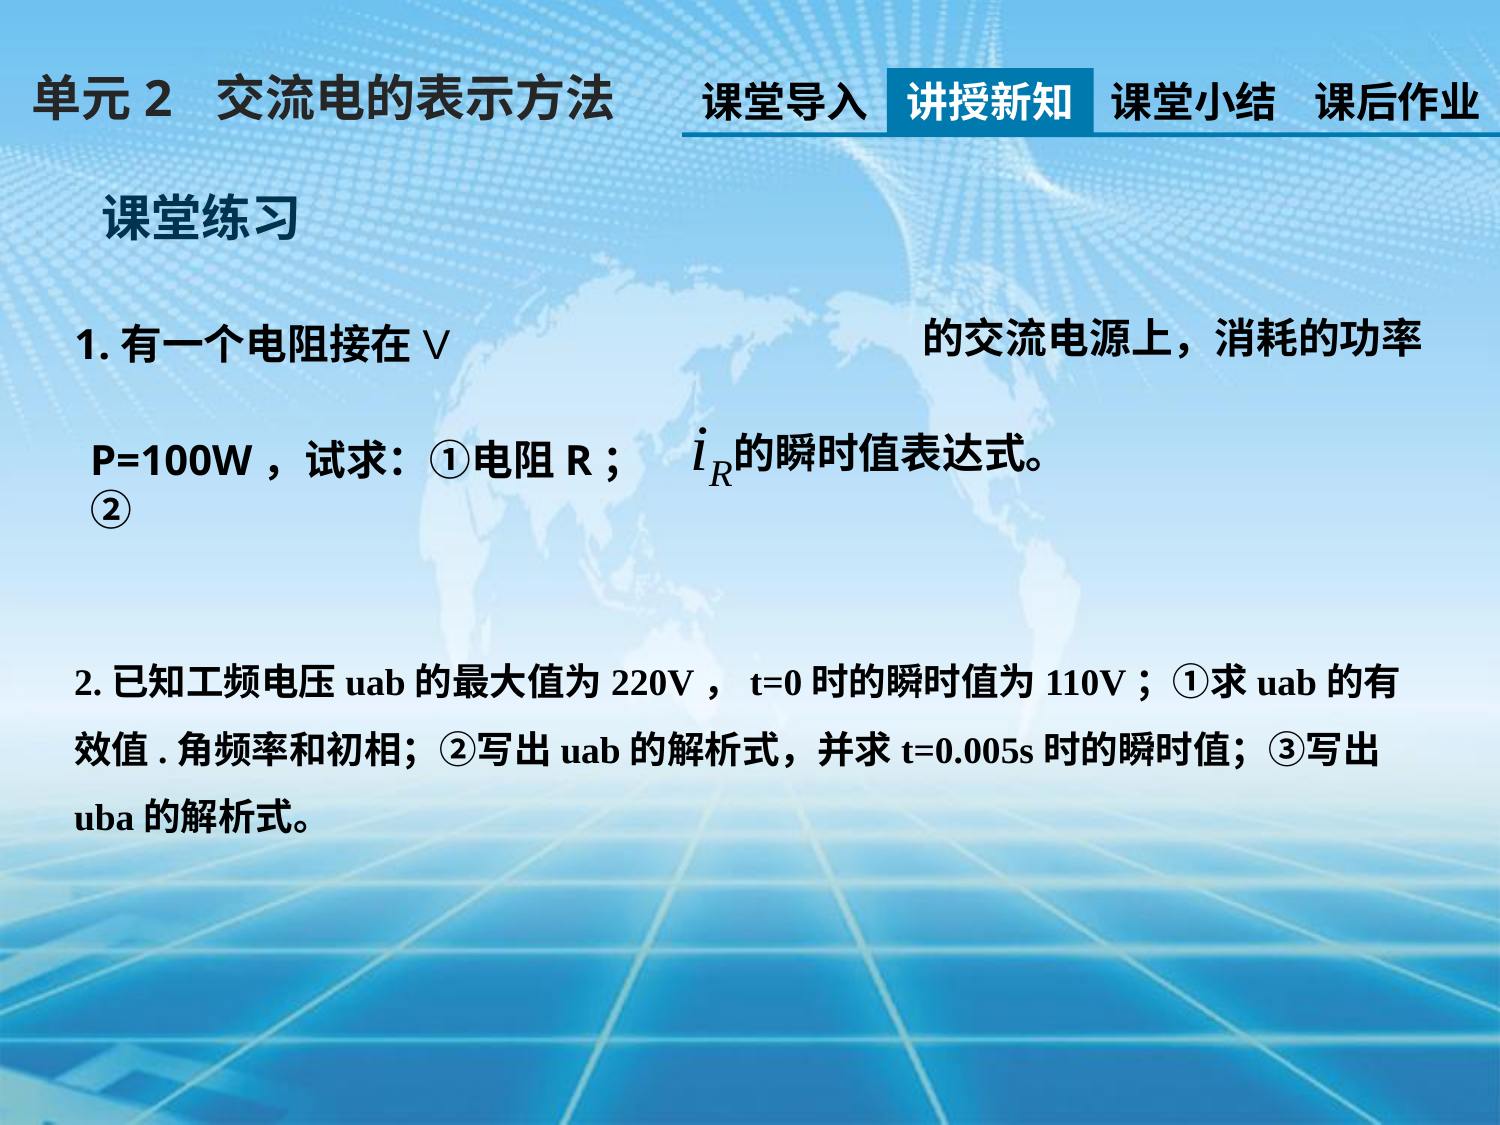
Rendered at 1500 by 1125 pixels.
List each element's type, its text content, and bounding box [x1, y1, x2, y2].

text_box 的瞬时值表达式。 [749, 419, 1117, 485]
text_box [681, 405, 749, 498]
text_box P=100W，试求：①电阻R；② [75, 426, 682, 541]
picture [0, 0, 1500, 1125]
text_box 的交流电源上，消耗的功率 [907, 304, 1500, 370]
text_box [16, 59, 1500, 135]
text_box 2.已知工频电压uab的最大值为220V，t=0时的瞬时值为110V；①求uab的有效值.角频率和初相；②写出uab的解析式，并求t=0.005s时的瞬时值；③写出uba的解析式。 [59, 628, 1440, 846]
text_box 课堂练习 [56, 160, 347, 273]
